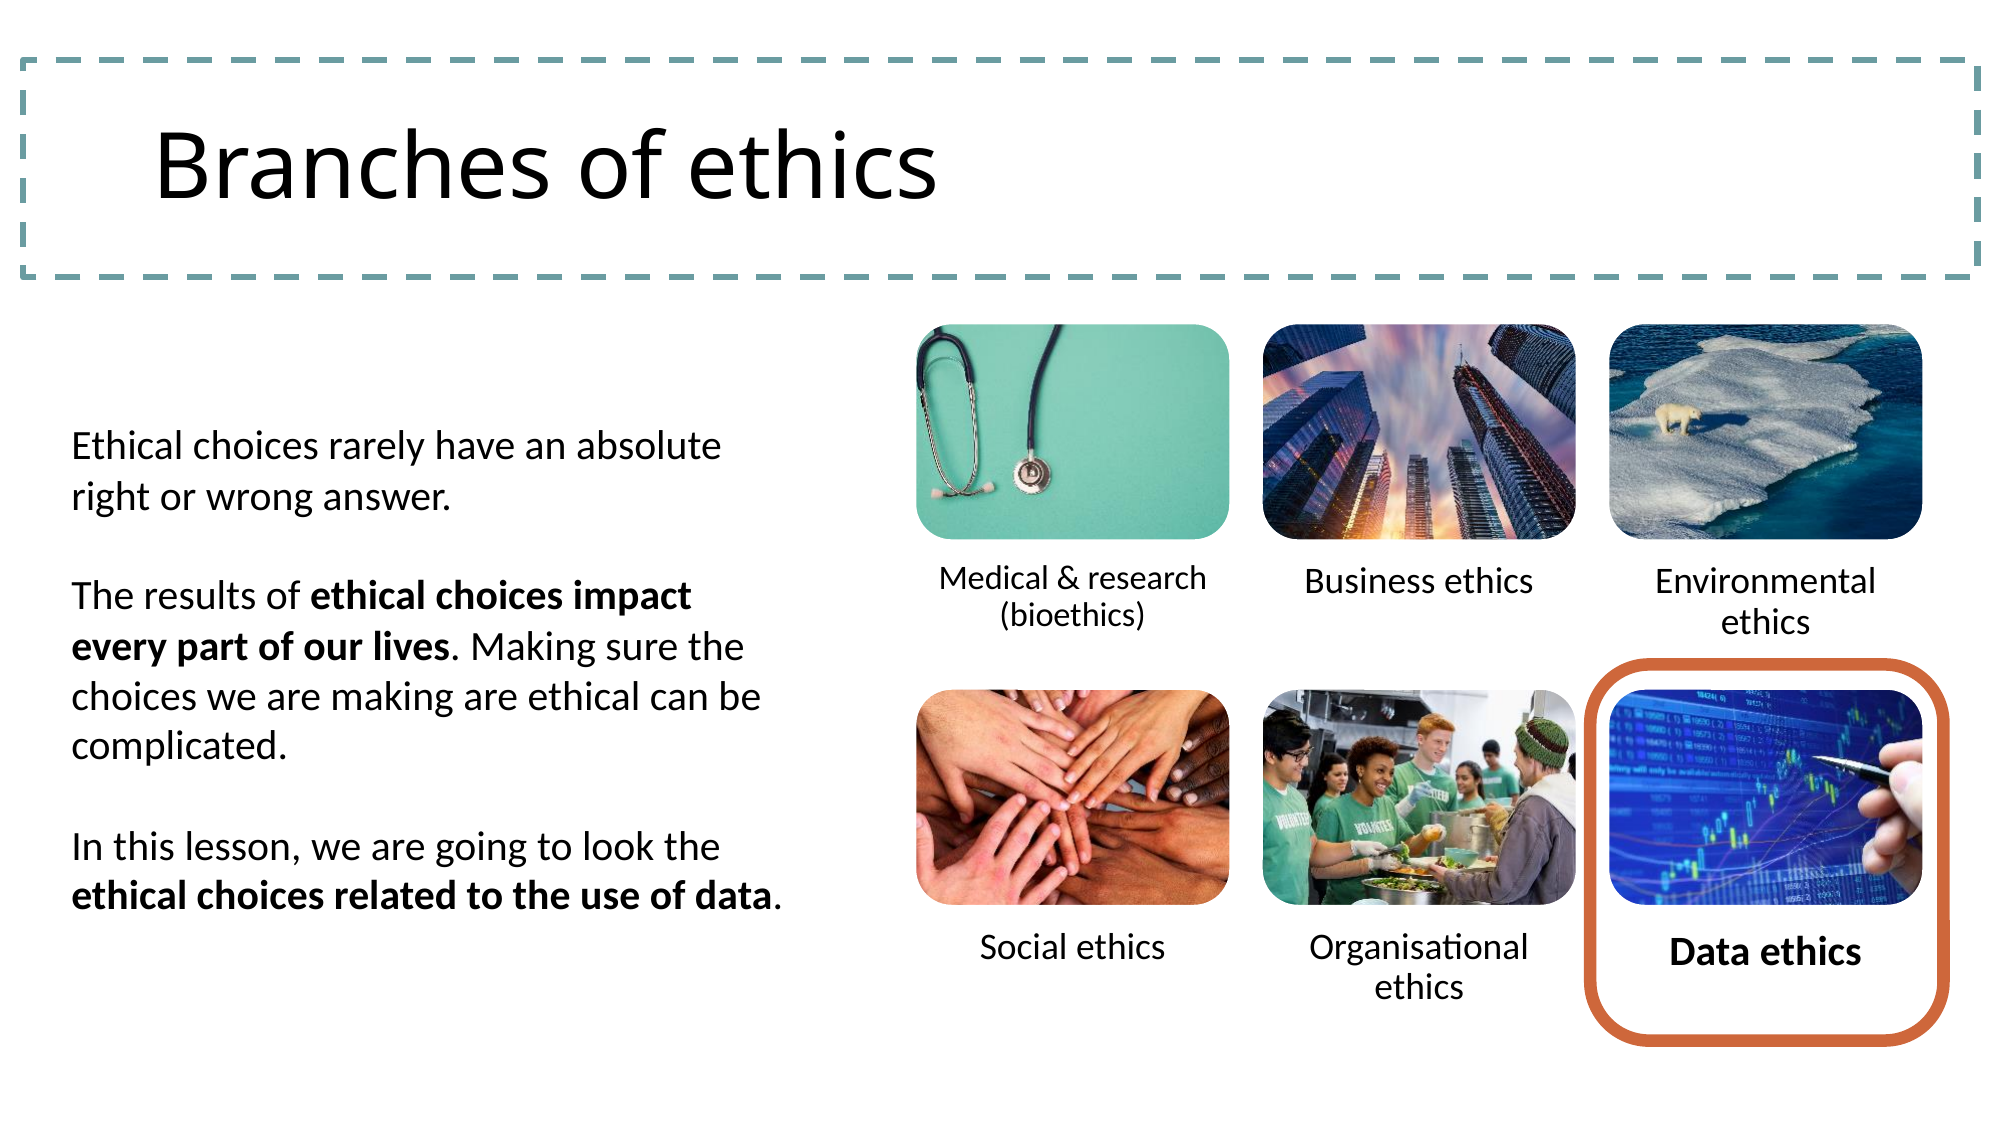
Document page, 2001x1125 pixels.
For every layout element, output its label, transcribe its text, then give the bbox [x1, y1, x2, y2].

title Branches of ethics [137, 59, 1863, 278]
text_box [753, 322, 2000, 1023]
text_box Ethical choices rarely have an absolute right or wrong answer. The results of ethical choices impact every part of our lives. Making sure the choices we are making are ethical can be complicated. In this lesson, we are going to look the ethical choices related to the use of data. [56, 410, 753, 976]
text_box [1605, 1023, 1928, 1042]
